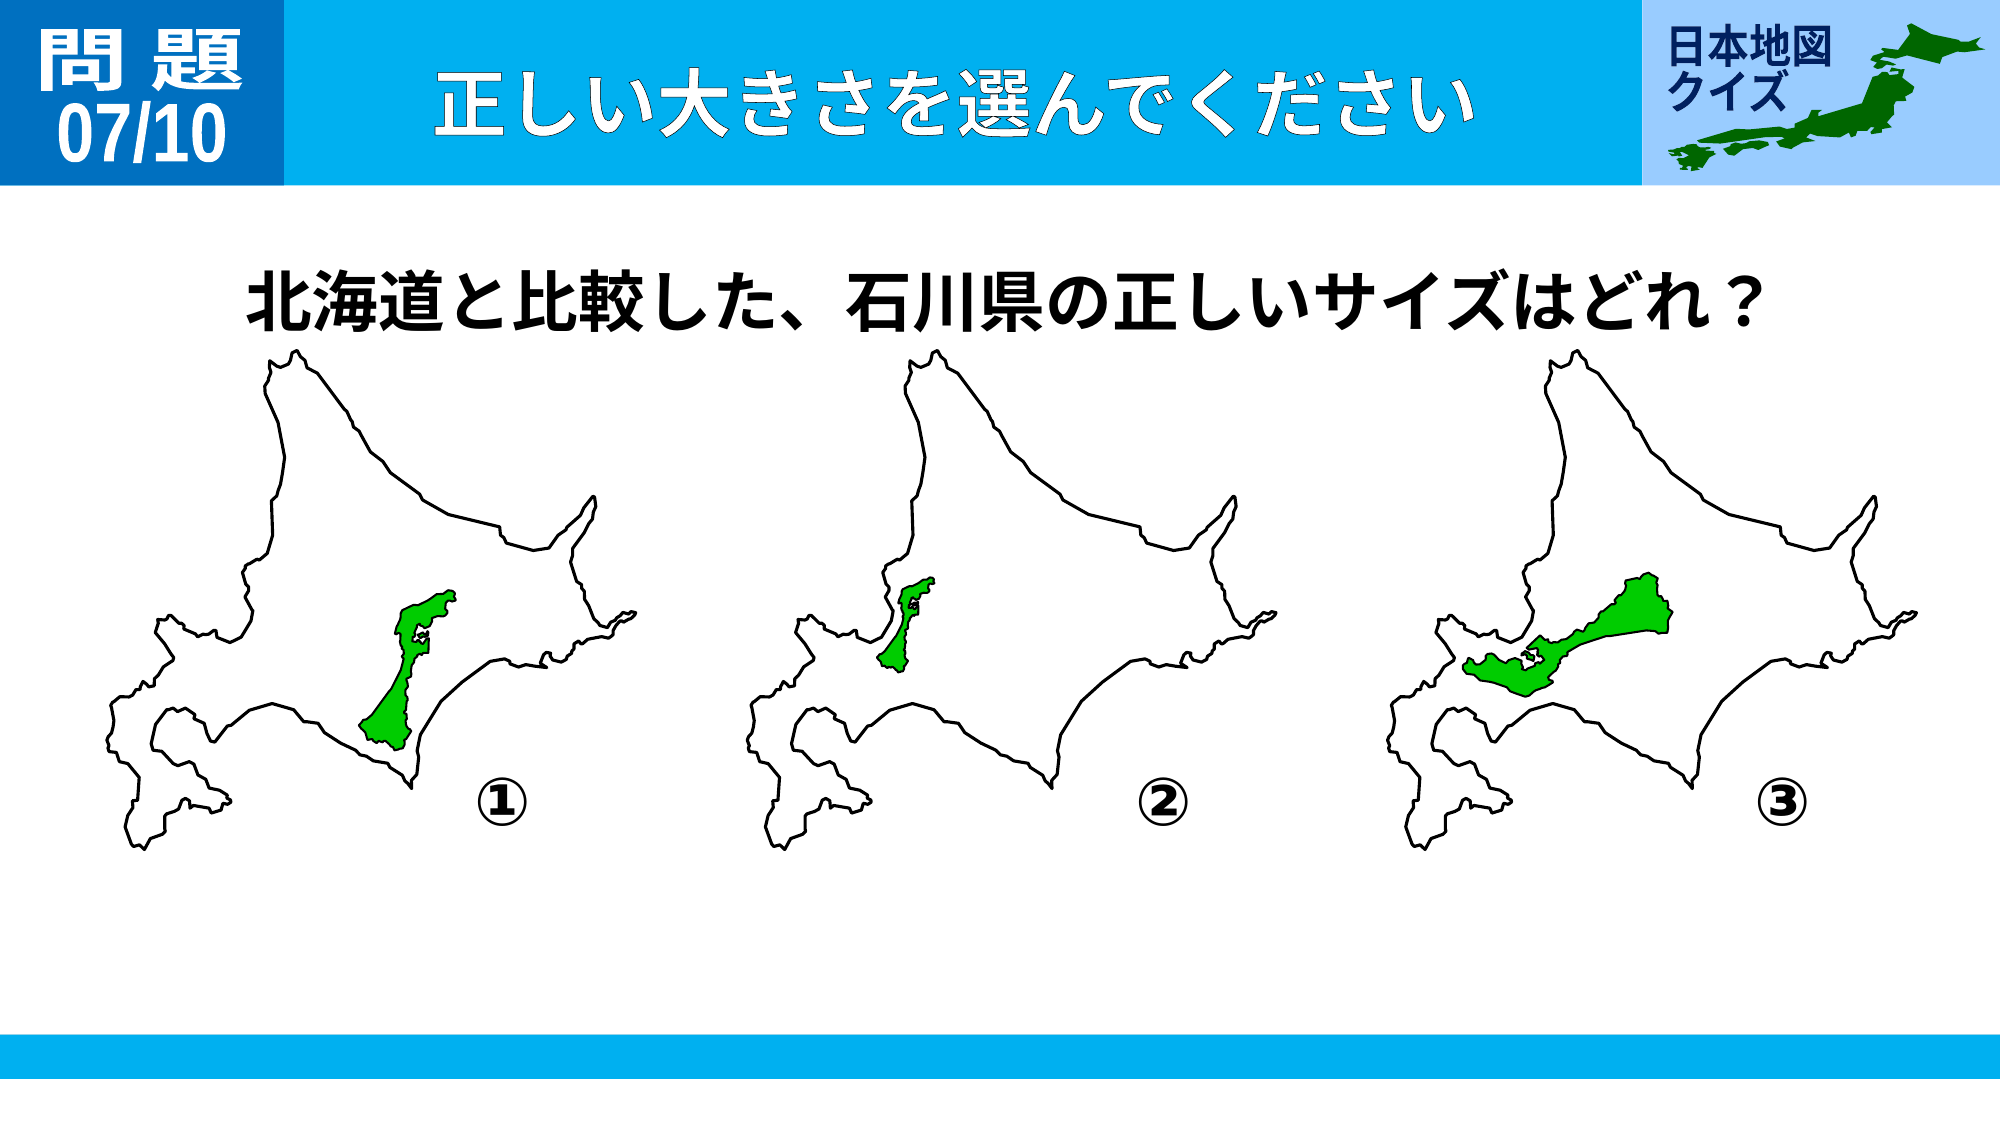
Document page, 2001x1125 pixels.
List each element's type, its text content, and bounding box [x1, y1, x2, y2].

text_box [1460, 570, 1675, 699]
text_box [875, 575, 937, 675]
text_box [745, 348, 1278, 852]
text_box ③ [1739, 751, 1826, 847]
text_box [0, 1034, 2000, 1079]
text_box [104, 348, 638, 852]
text_box [357, 588, 458, 753]
text_box 北海道と比較した、石川県の正しいサイズはどれ？ [230, 252, 1794, 348]
text_box ② [1120, 751, 1208, 847]
text_box [1385, 348, 1919, 852]
text_box ① [459, 751, 546, 847]
